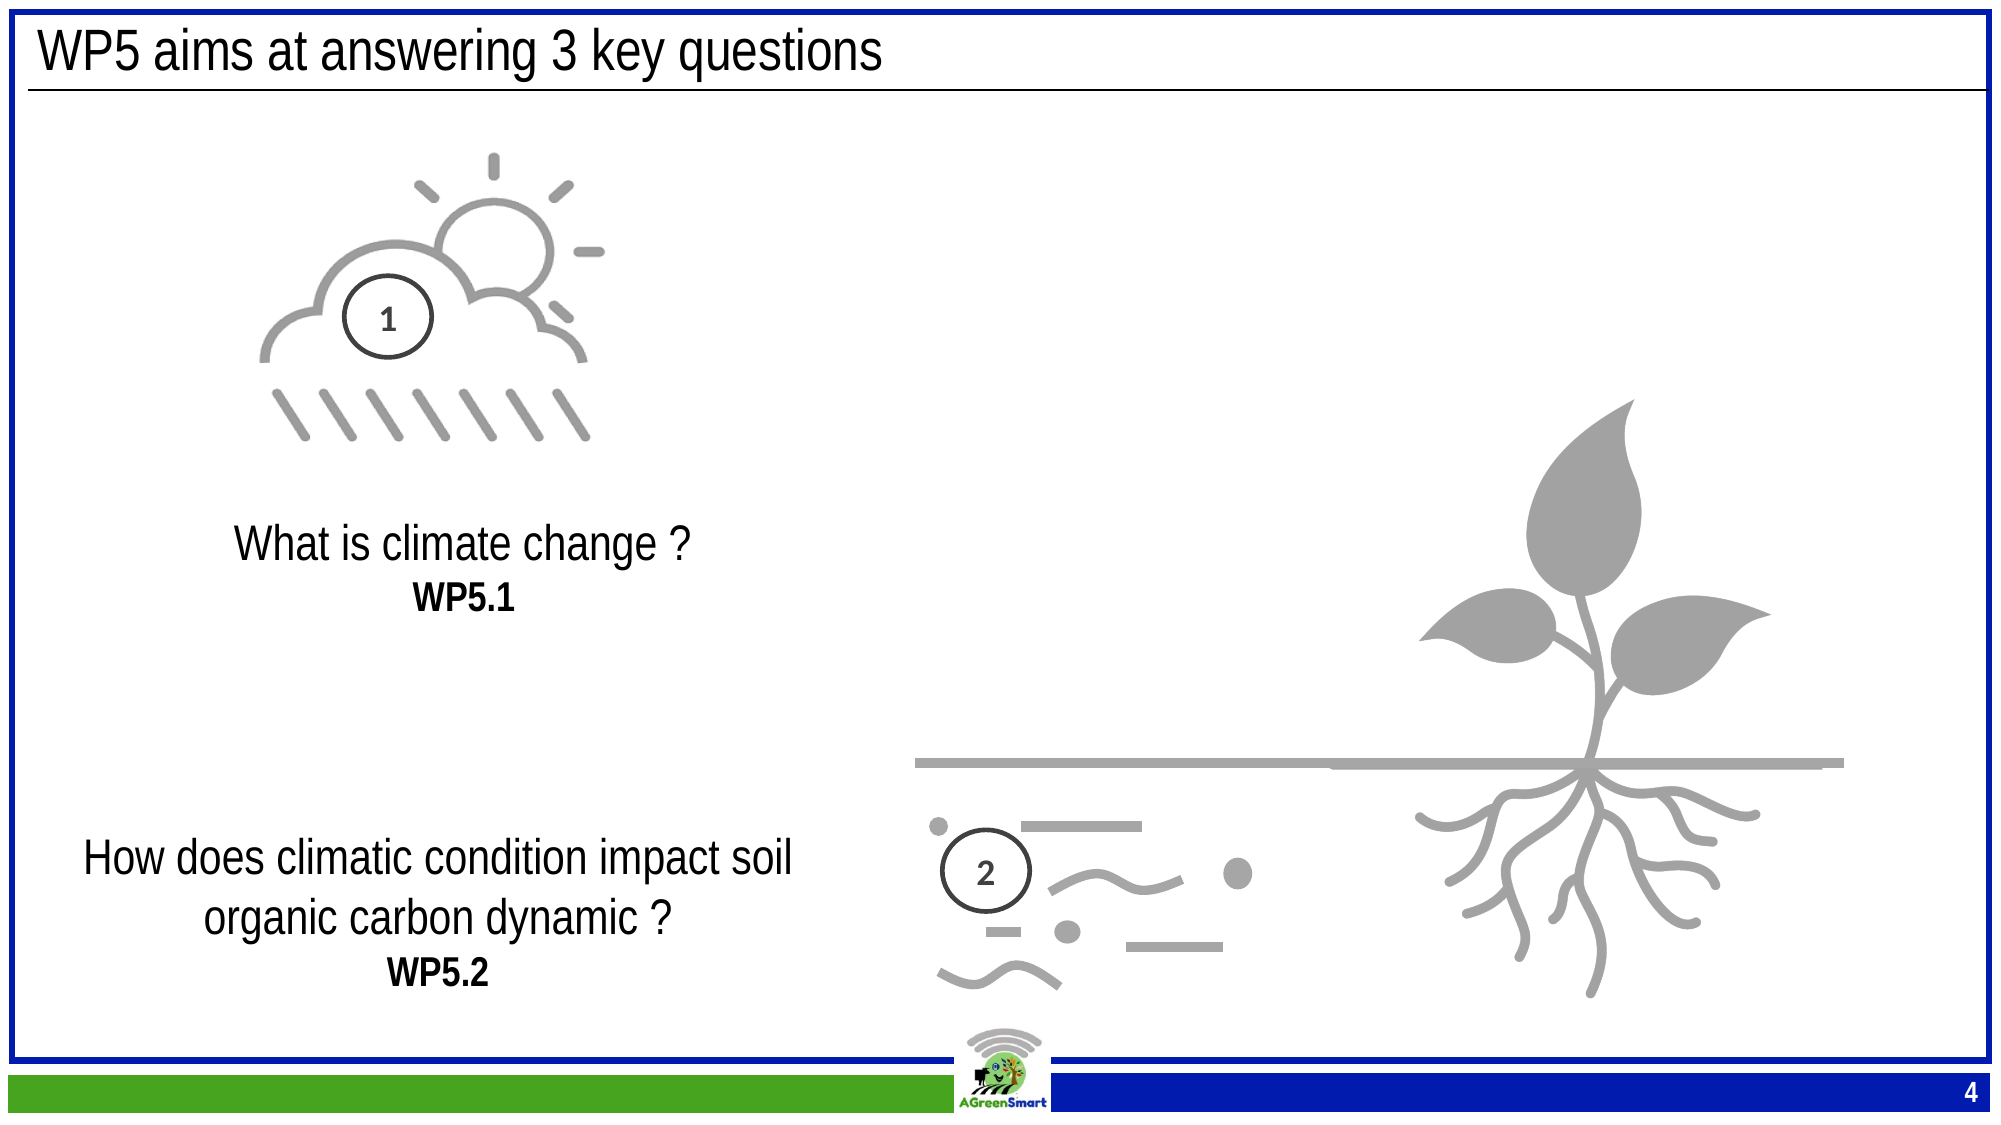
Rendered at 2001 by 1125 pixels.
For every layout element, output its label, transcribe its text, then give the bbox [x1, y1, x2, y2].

text_box WP5 aims at answering 3 key questions [22, 5, 2000, 90]
text_box What is climate change ? WP5.1 [191, 502, 747, 628]
picture [954, 1019, 1051, 1116]
text_box [938, 963, 1061, 988]
picture [208, 117, 656, 486]
slide_number 4 [1542, 1060, 1993, 1121]
text_box [928, 815, 950, 837]
text_box How does climatic condition impact soil organic carbon dynamic ? WP5.2 [19, 816, 857, 1002]
text_box 2 [941, 828, 1031, 913]
text_box [1222, 856, 1254, 891]
picture [1301, 378, 1823, 763]
text_box [1053, 919, 1082, 945]
picture [1301, 764, 1823, 1016]
text_box [1049, 872, 1183, 894]
